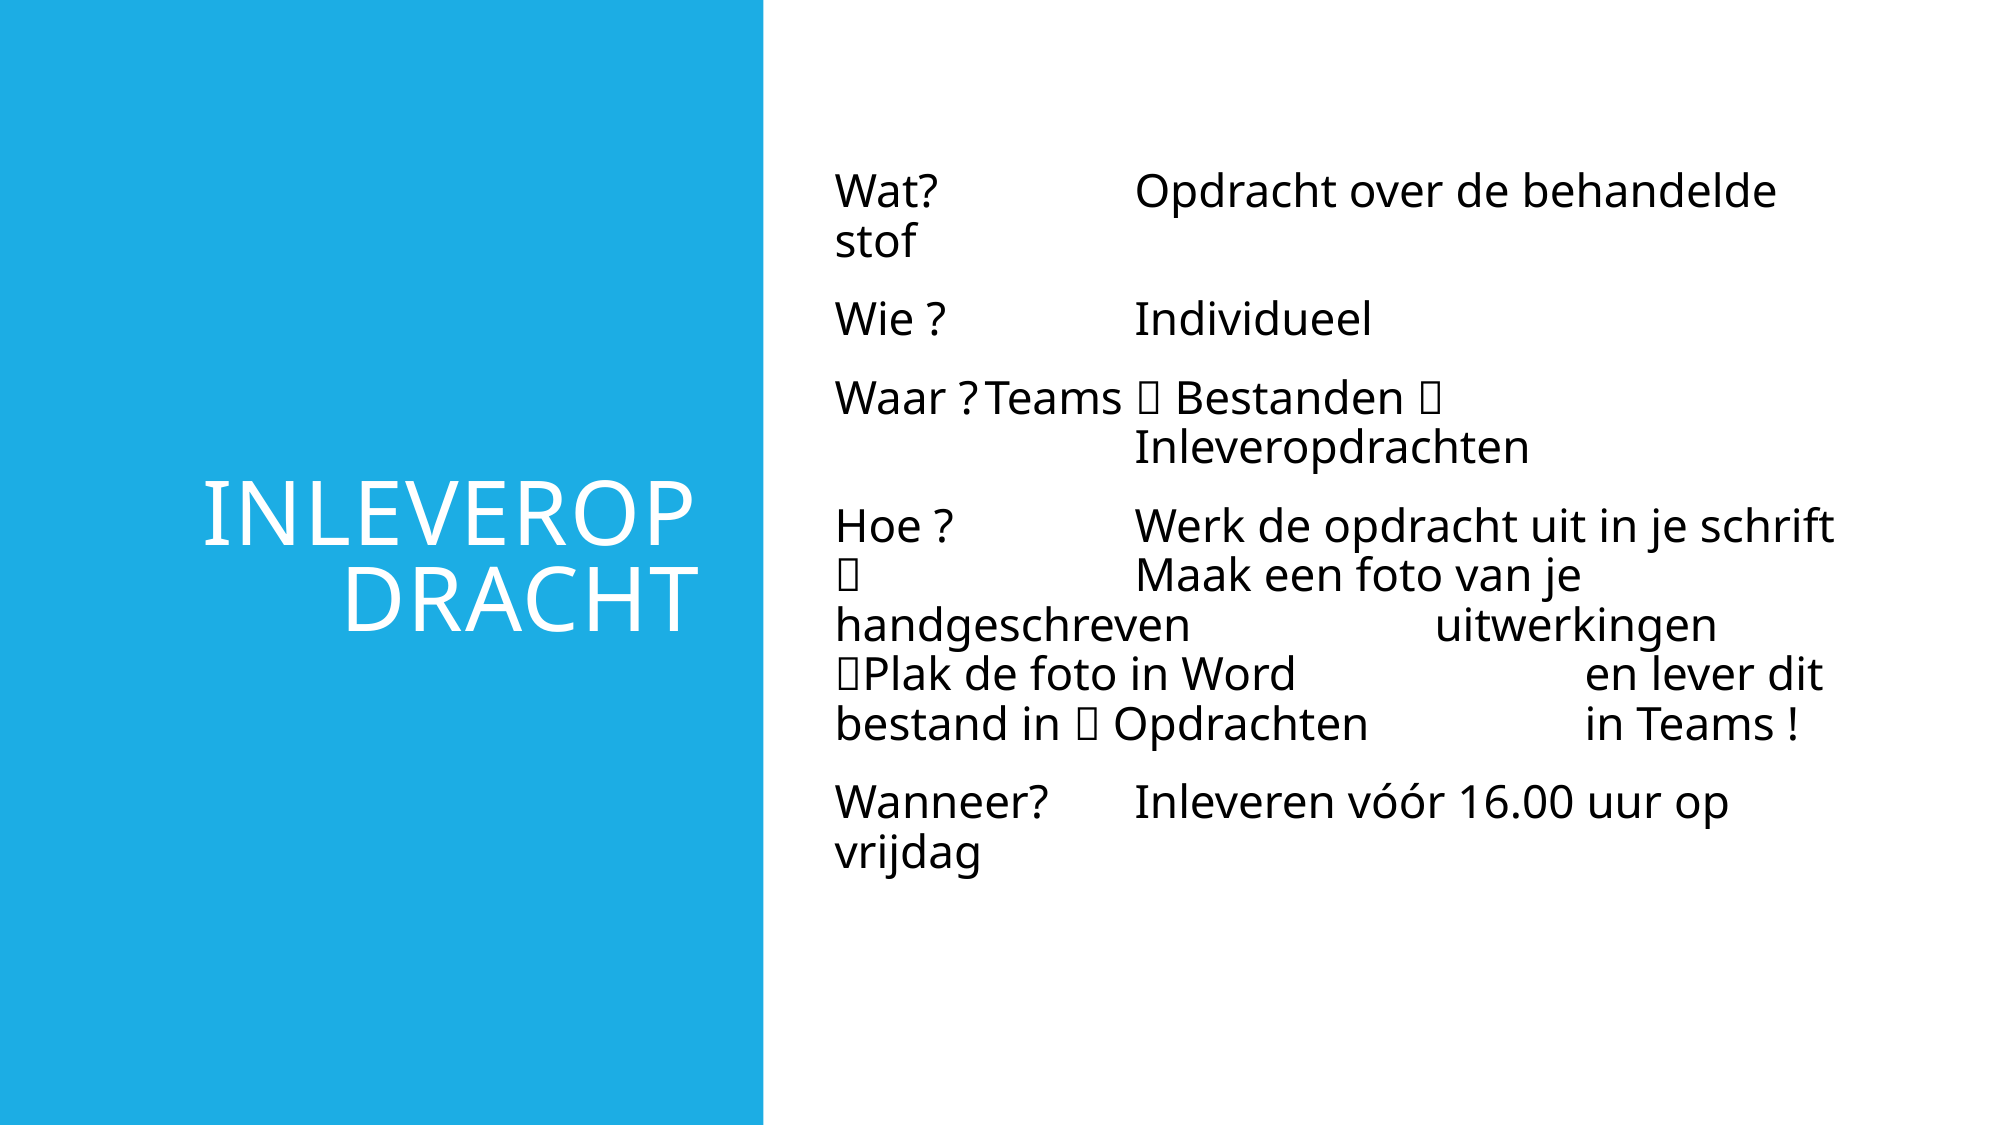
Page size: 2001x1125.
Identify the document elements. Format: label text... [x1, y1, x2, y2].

text_box [0, 0, 765, 1125]
list Wat? Opdracht over de behandelde stof Wie ? Individueel Waar ? Teams  Bestanden  Inleveropdrachten Hoe ? Werk de opdracht uit in je schrift  Maak een foto van je handgeschreven uitwerkingen Plak de foto in Word en lever dit bestand in  Opdrachten in Teams ! Wanneer? Inleveren vóór 16.00 uur op vrijdag [812, 131, 1847, 993]
text_box [765, 0, 2000, 1125]
title Inleveropdracht [158, 131, 715, 993]
